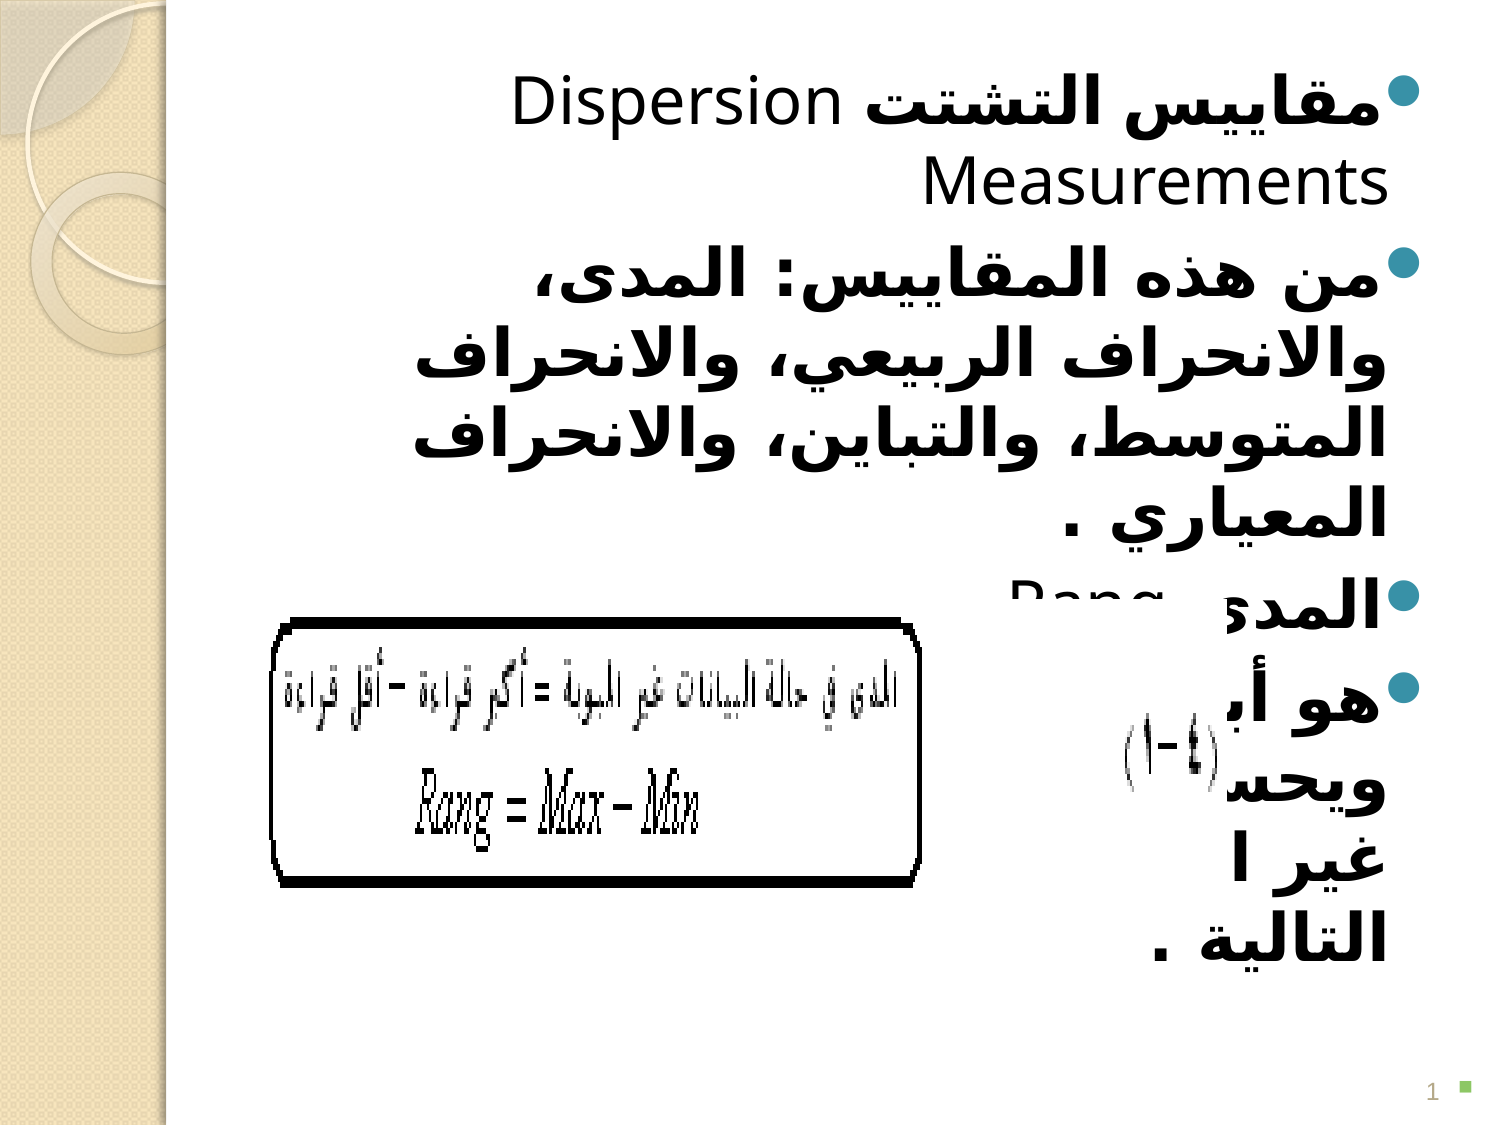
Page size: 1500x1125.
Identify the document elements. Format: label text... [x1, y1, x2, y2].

list مقاييس التشتت Dispersion Measurements من هذه المقاييس: المدى، والانحراف الربيعي، والانحراف المتوسط، والتباين، والانحراف المعياري . المدى Rang هو أبسط مقاييس التشتت ، ويحسب المدى في حالة البيانات غير المبوبة بتطبيق المعادلة التالية . [235, 49, 1466, 1026]
slide_number 1 [1413, 1034, 1488, 1113]
picture [262, 599, 1227, 913]
